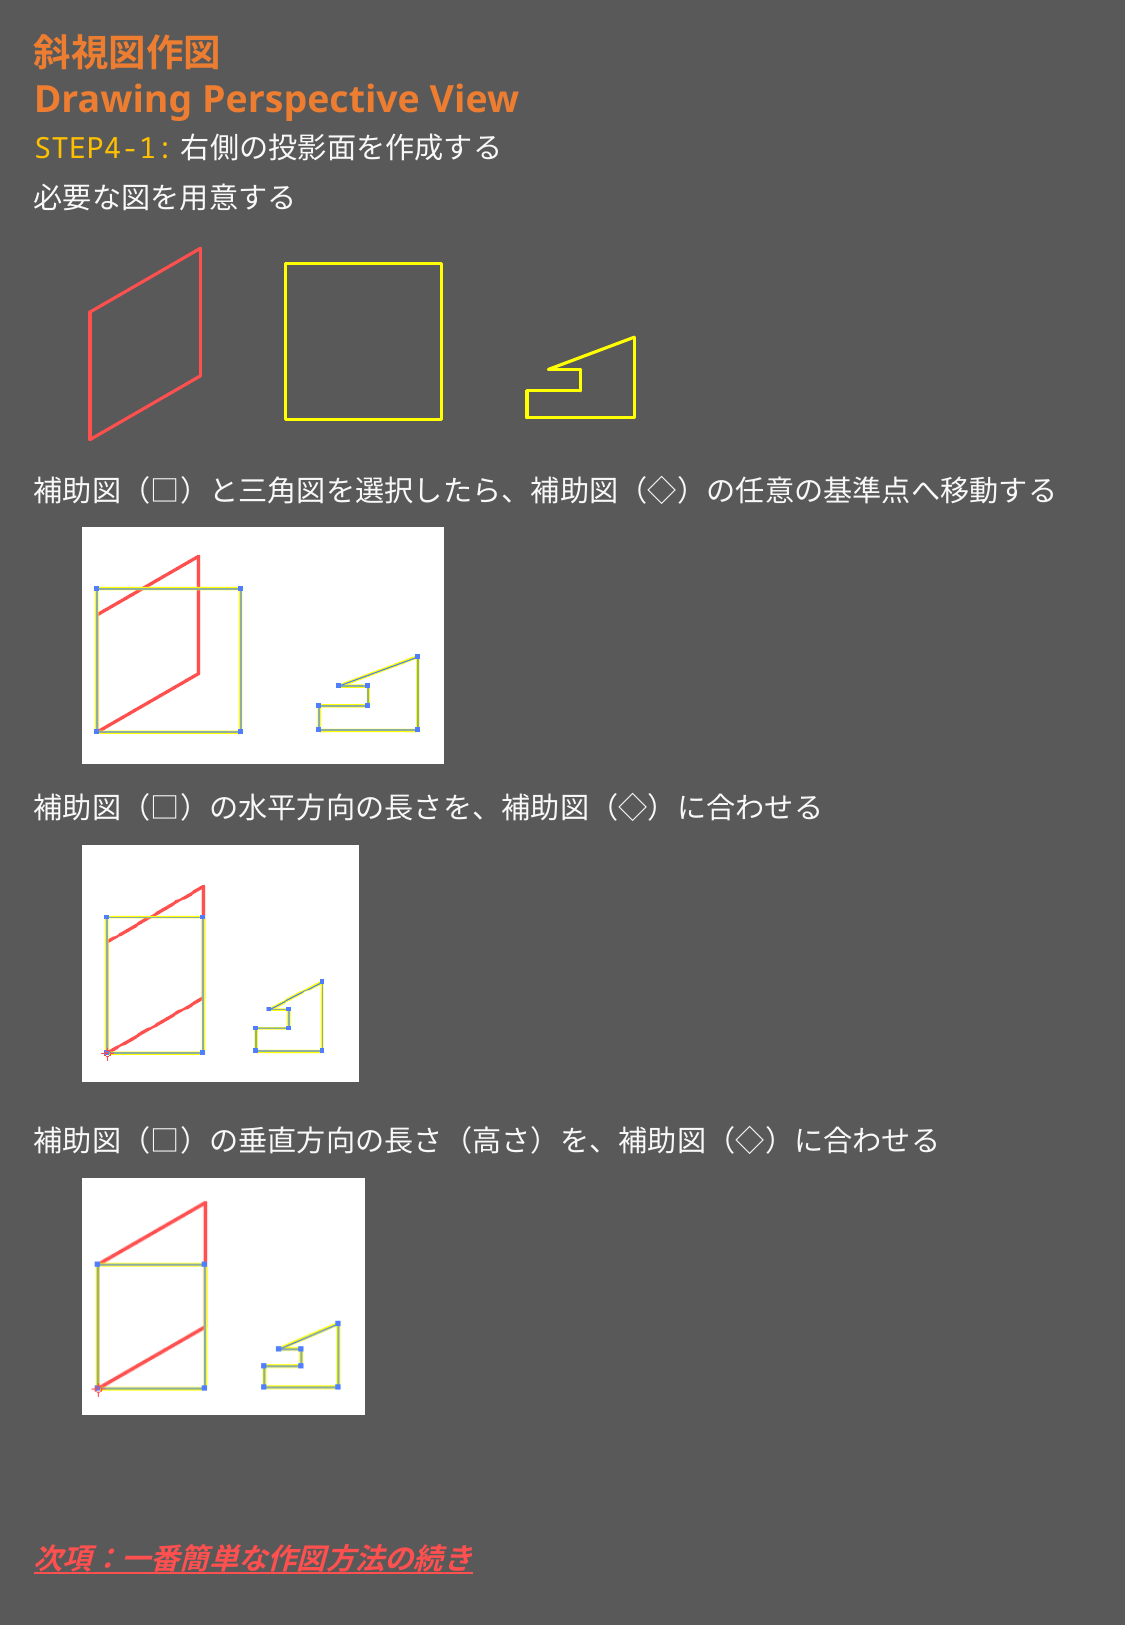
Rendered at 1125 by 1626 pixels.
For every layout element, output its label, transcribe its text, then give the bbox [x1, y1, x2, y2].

text_box 斜視図作図 Drawing Perspective View [19, 21, 1125, 122]
text_box 次項：一番簡単な作図方法の続き [19, 1533, 1125, 1583]
text_box 必要な図を用意する [19, 172, 1125, 223]
text_box STEP4-1:右側の投影面を作成する [19, 122, 1125, 172]
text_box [89, 247, 203, 441]
picture [82, 1177, 365, 1415]
text_box [285, 263, 442, 420]
text_box 補助図（□）の垂直方向の長さ（高さ）を、補助図（◇）に合わせる [19, 1115, 1125, 1165]
picture [82, 527, 444, 765]
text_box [526, 336, 636, 419]
text_box 補助図（□）と三角図を選択したら、補助図（◇）の任意の基準点へ移動する [19, 464, 1125, 515]
text_box 補助図（□）の水平方向の長さを、補助図（◇）に合わせる [19, 782, 1125, 832]
picture [82, 844, 360, 1082]
